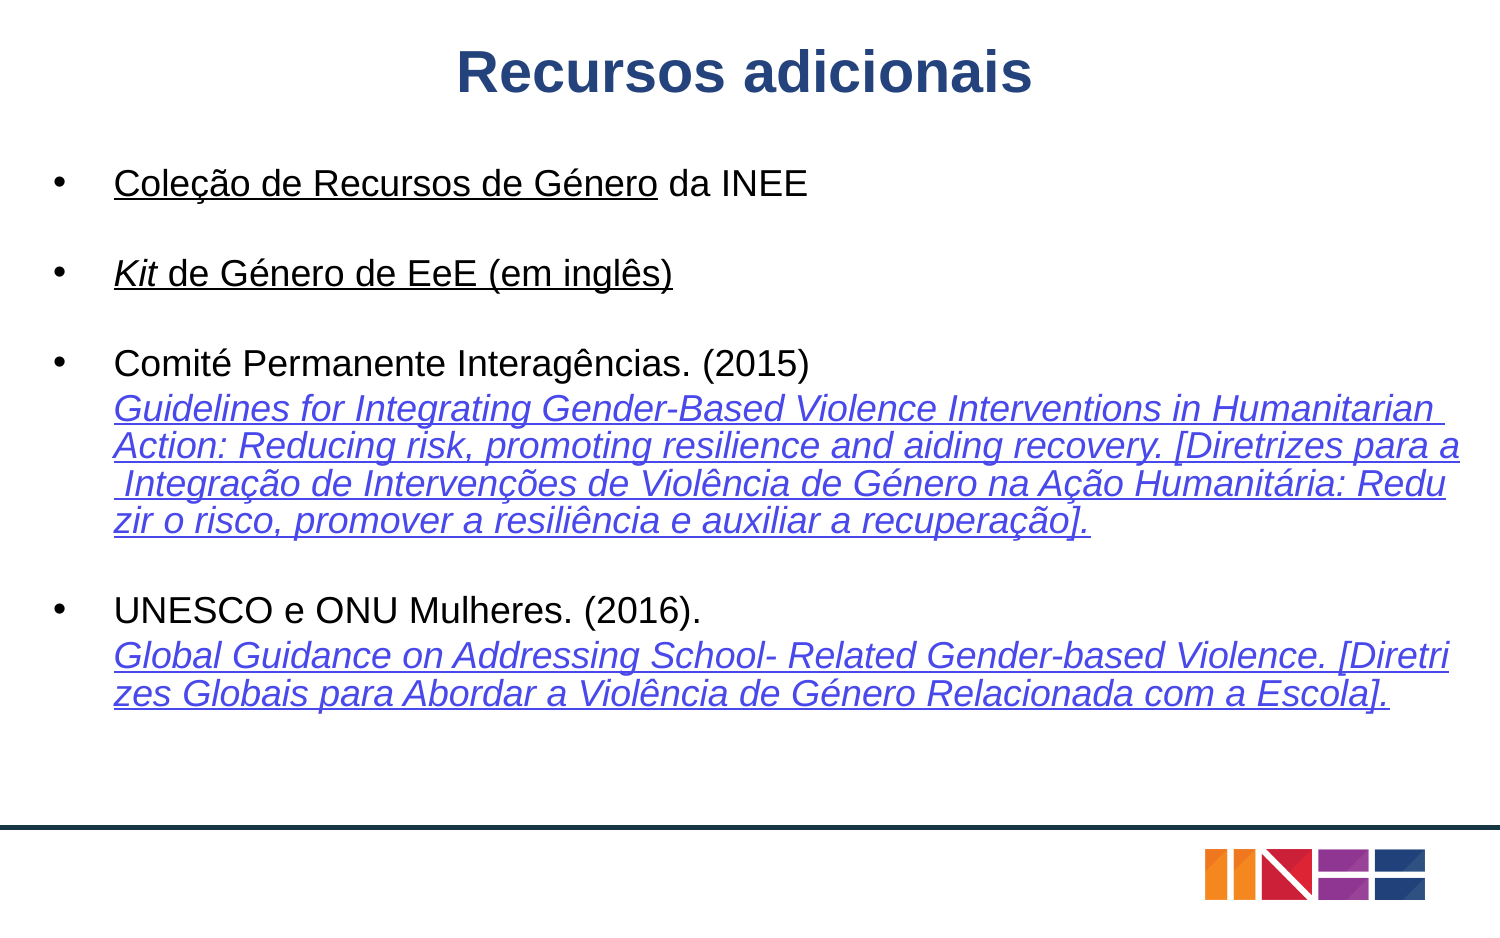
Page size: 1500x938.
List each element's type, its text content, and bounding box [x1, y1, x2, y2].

list Coleção de Recursos de Género da INEE Kit de Género de EeE (em inglês) Comité Permanente Interagências. (2015) Guidelines for Integrating Gender-Based Violence Interventions in Humanitarian Action: Reducing risk, promoting resilience and aiding recovery. [Diretrizes para a Integração de Intervenções de Violência de Género na Ação Humanitária: Reduzir o risco, promover a resiliência e auxiliar a recuperação]. UNESCO e ONU Mulheres. (2016). Global Guidance on Addressing School- Related Gender-based Violence. [Diretrizes Globais para Abordar a Violência de Género Relacionada com a Escola]. [23, 143, 1479, 779]
title Recursos adicionais [23, 23, 1468, 121]
picture [1205, 849, 1425, 900]
